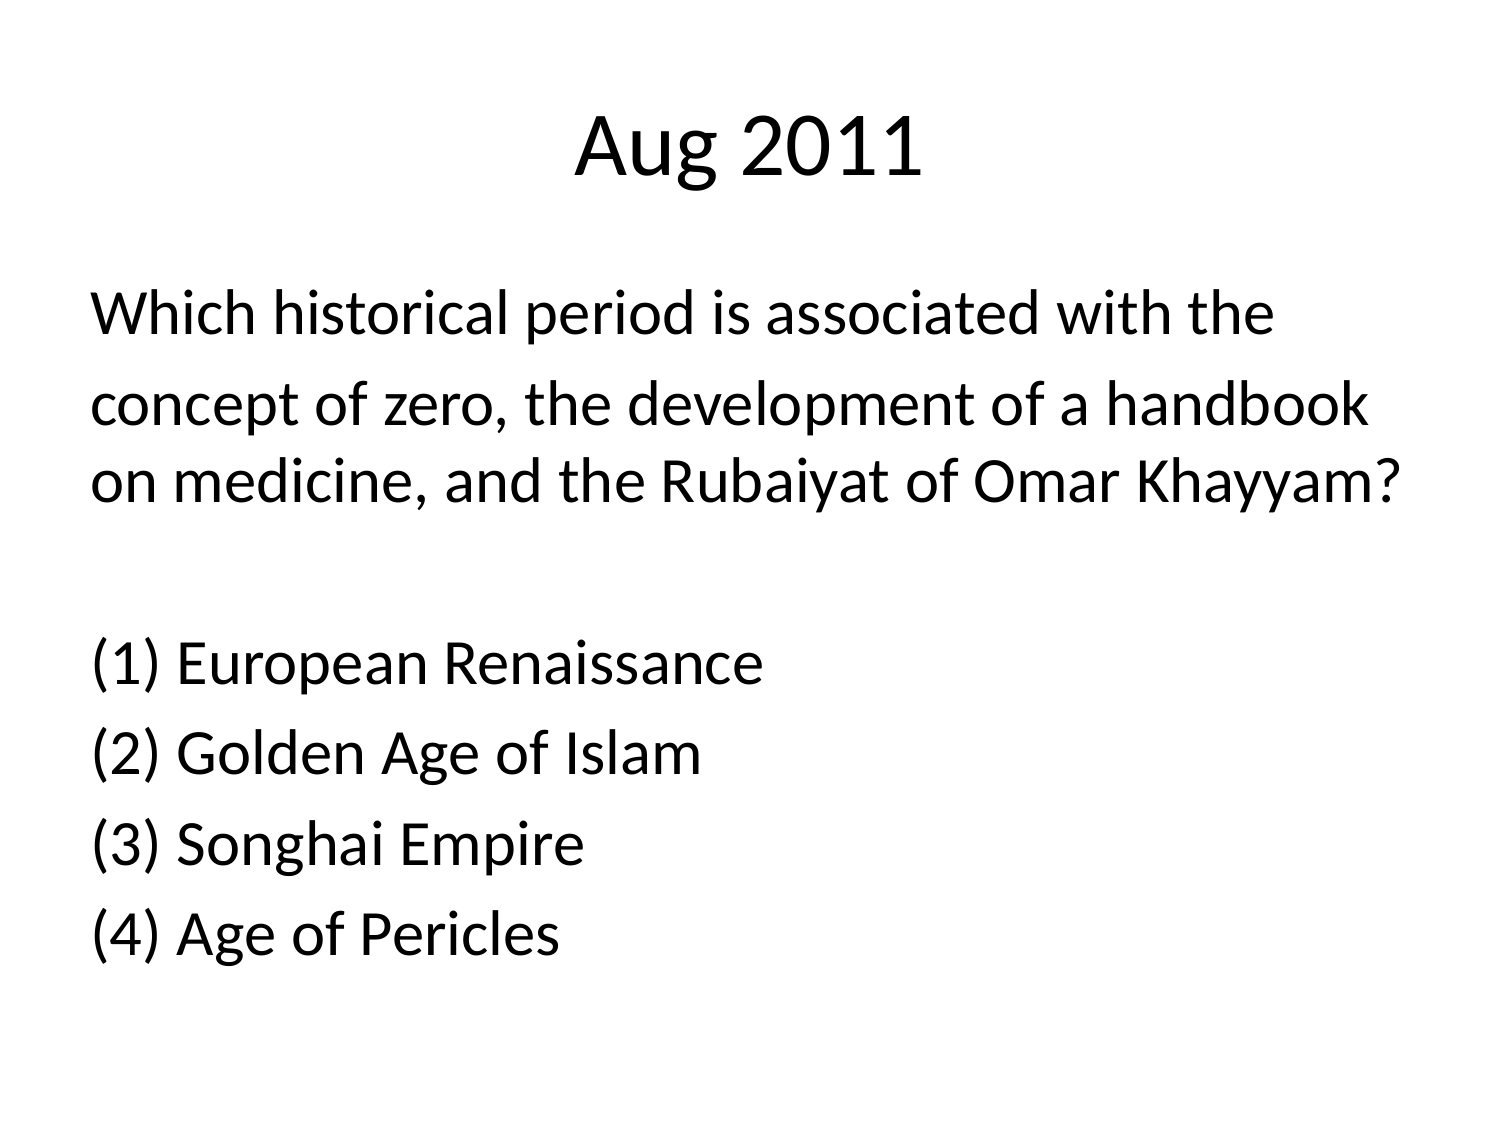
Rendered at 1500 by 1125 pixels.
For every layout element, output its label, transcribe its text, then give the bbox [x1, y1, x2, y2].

list Which historical period is associated with the concept of zero, the development of a handbook on medicine, and the Rubaiyat of Omar Khayyam? (1) European Renaissance (2) Golden Age of Islam (3) Songhai Empire (4) Age of Pericles [75, 262, 1425, 1005]
title Aug 2011 [75, 45, 1425, 233]
